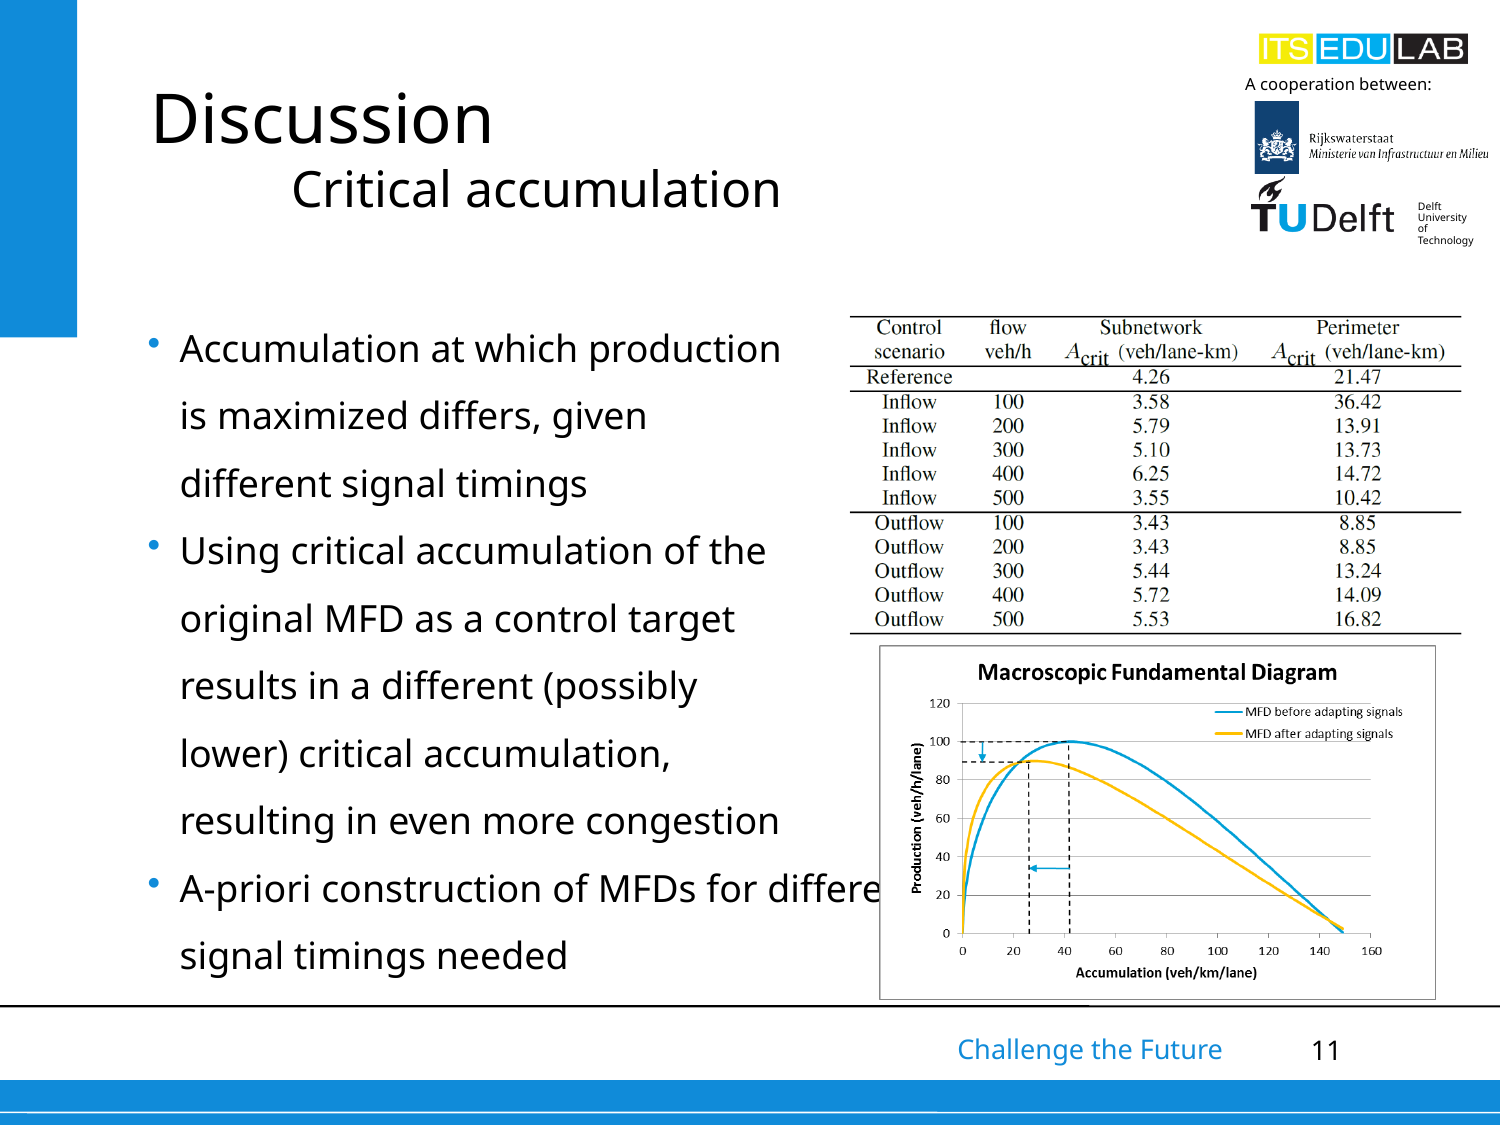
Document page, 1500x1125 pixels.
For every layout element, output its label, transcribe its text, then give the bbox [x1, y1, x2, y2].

title Discussion Critical accumulation [150, 75, 1238, 250]
picture [1257, 30, 1473, 66]
picture [844, 310, 1471, 1000]
list Accumulation at which production is maximized differs, given different signal timings Using critical accumulation of the original MFD as a control target results in a different (possibly lower) critical accumulation, resulting in even more congestion A-priori construction of MFDs for different signal timings needed [147, 302, 1403, 977]
picture [1251, 101, 1492, 234]
